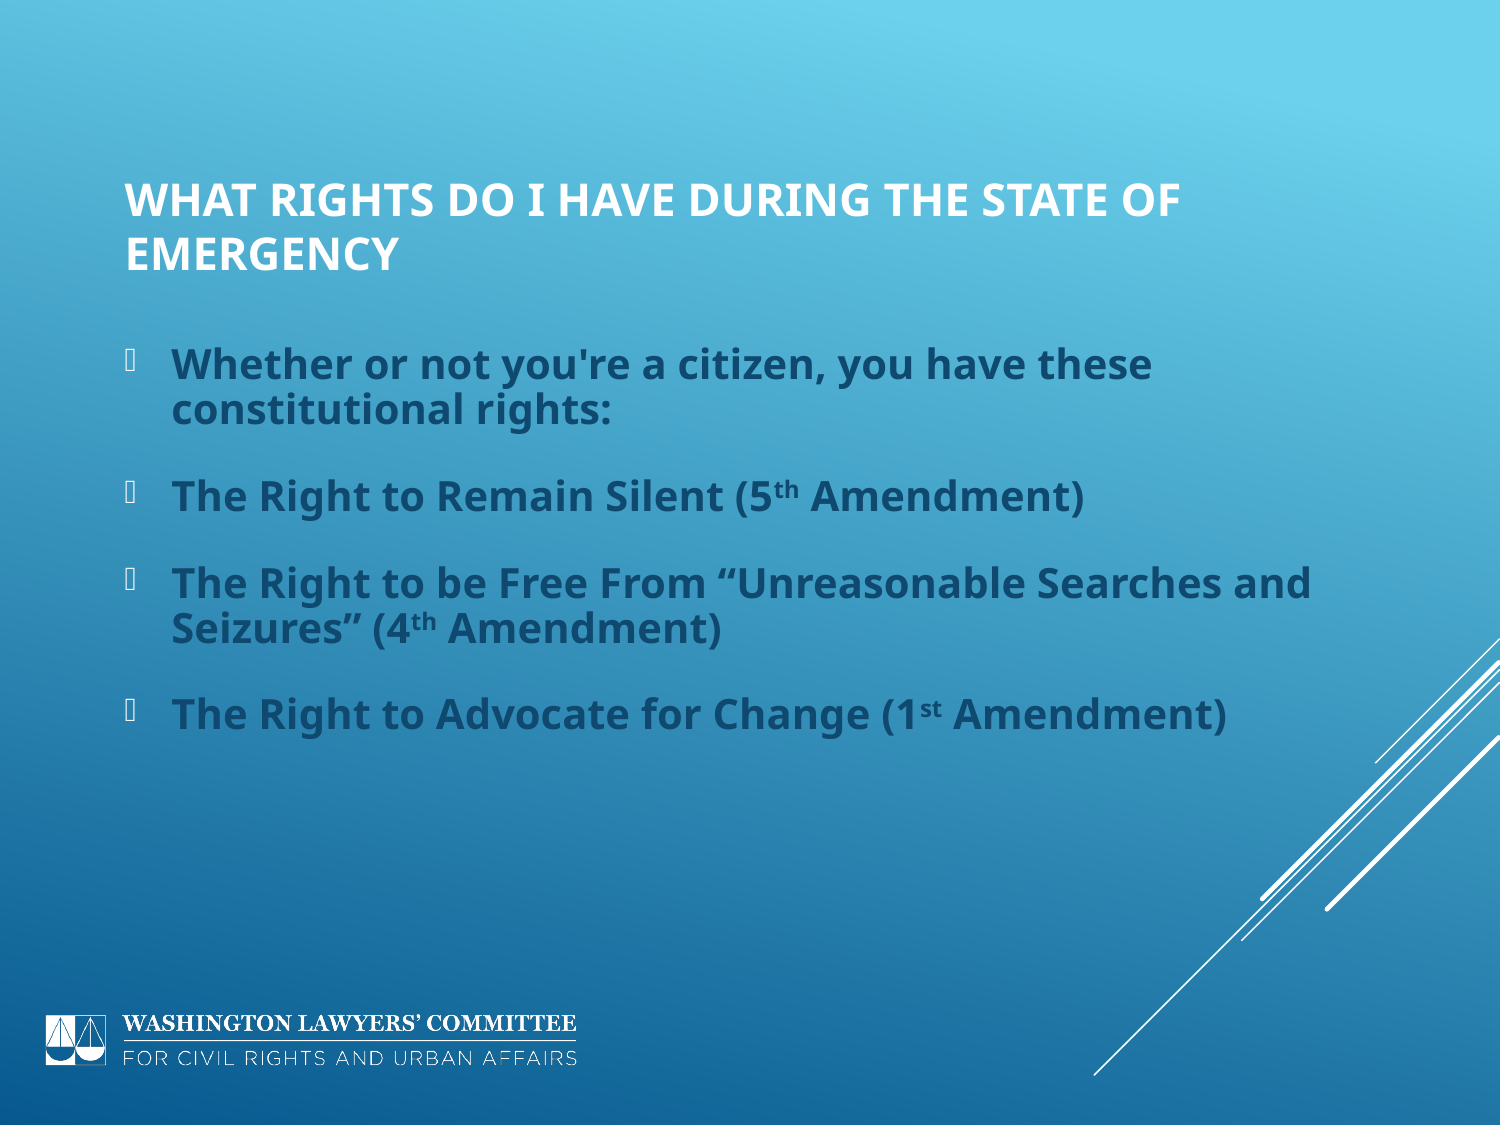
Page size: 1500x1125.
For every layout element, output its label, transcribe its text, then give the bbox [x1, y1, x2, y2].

title What rights do I have During the State of emergency [109, 162, 1348, 216]
picture [27, 1000, 591, 1079]
list Whether or not you're a citizen, you have these constitutional rights: The Right to Remain Silent (5th Amendment) The Right to be Free From “Unreasonable Searches and Seizures” (4th Amendment) The Right to Advocate for Change (1st Amendment) [109, 216, 1423, 867]
